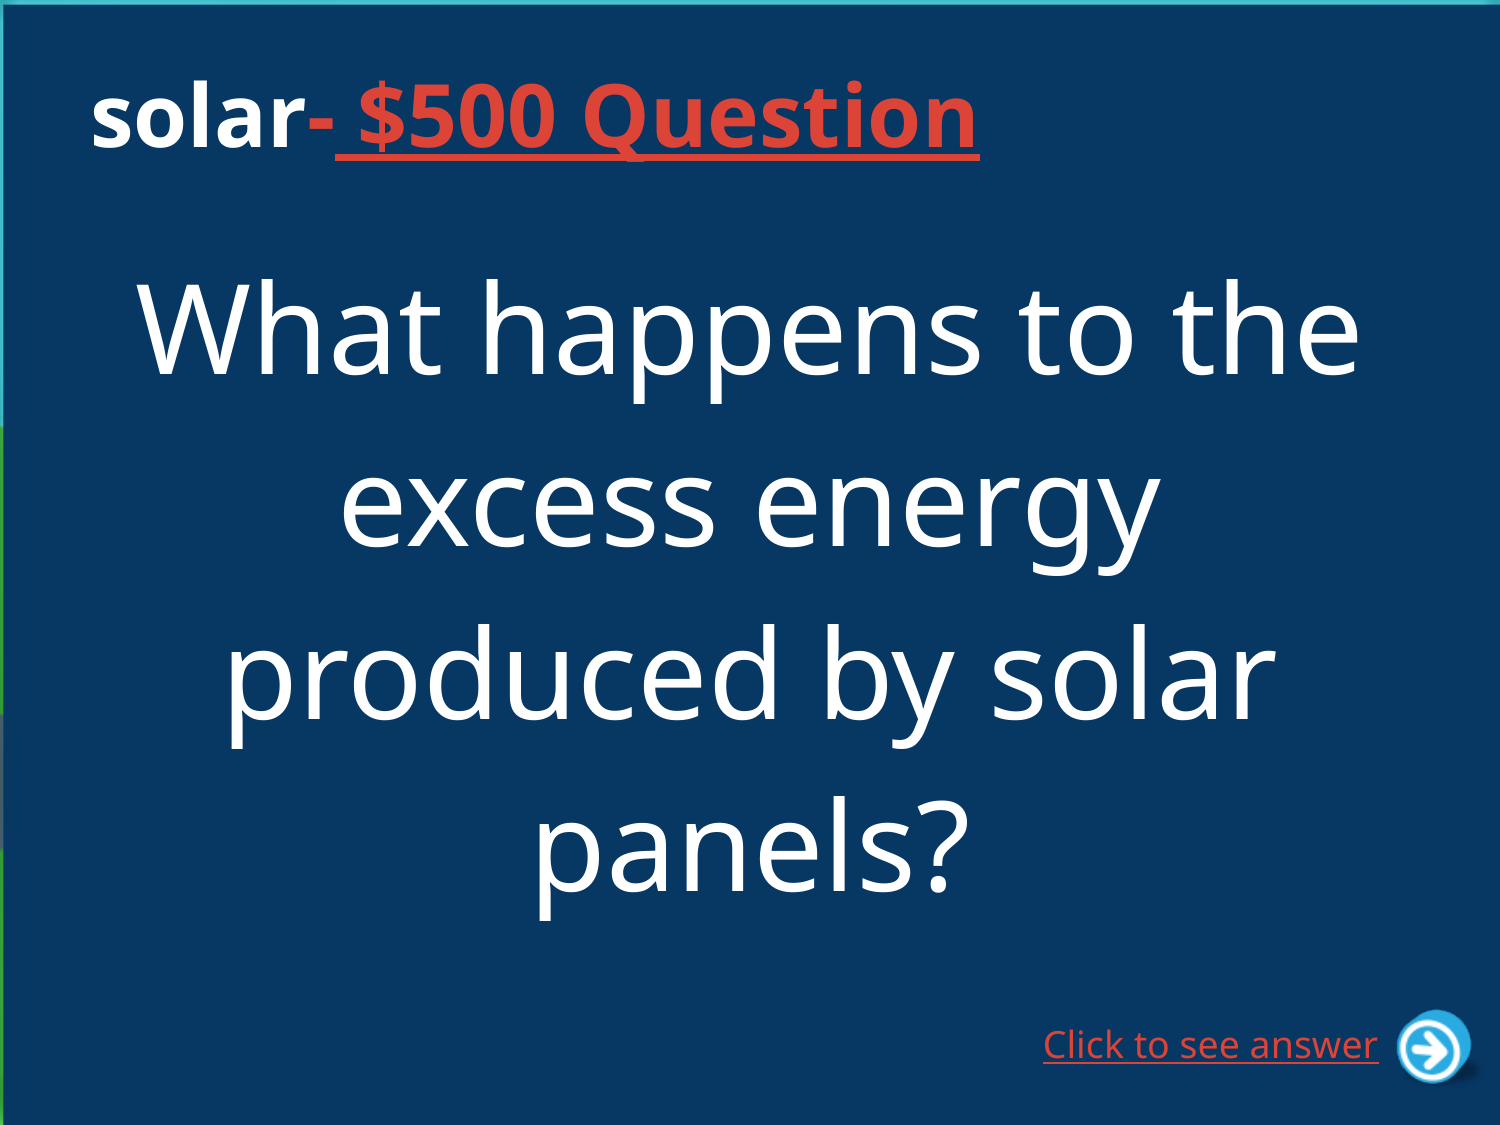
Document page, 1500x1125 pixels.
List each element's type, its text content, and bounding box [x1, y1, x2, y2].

text_box [3, 4, 1500, 1125]
title solar- $500 Question [75, 45, 1425, 169]
list What happens to the excess energy produced by solar panels? [75, 169, 1425, 976]
picture [1384, 996, 1485, 1097]
picture [0, 0, 1500, 1125]
text_box Click to see answer [984, 985, 1438, 1109]
